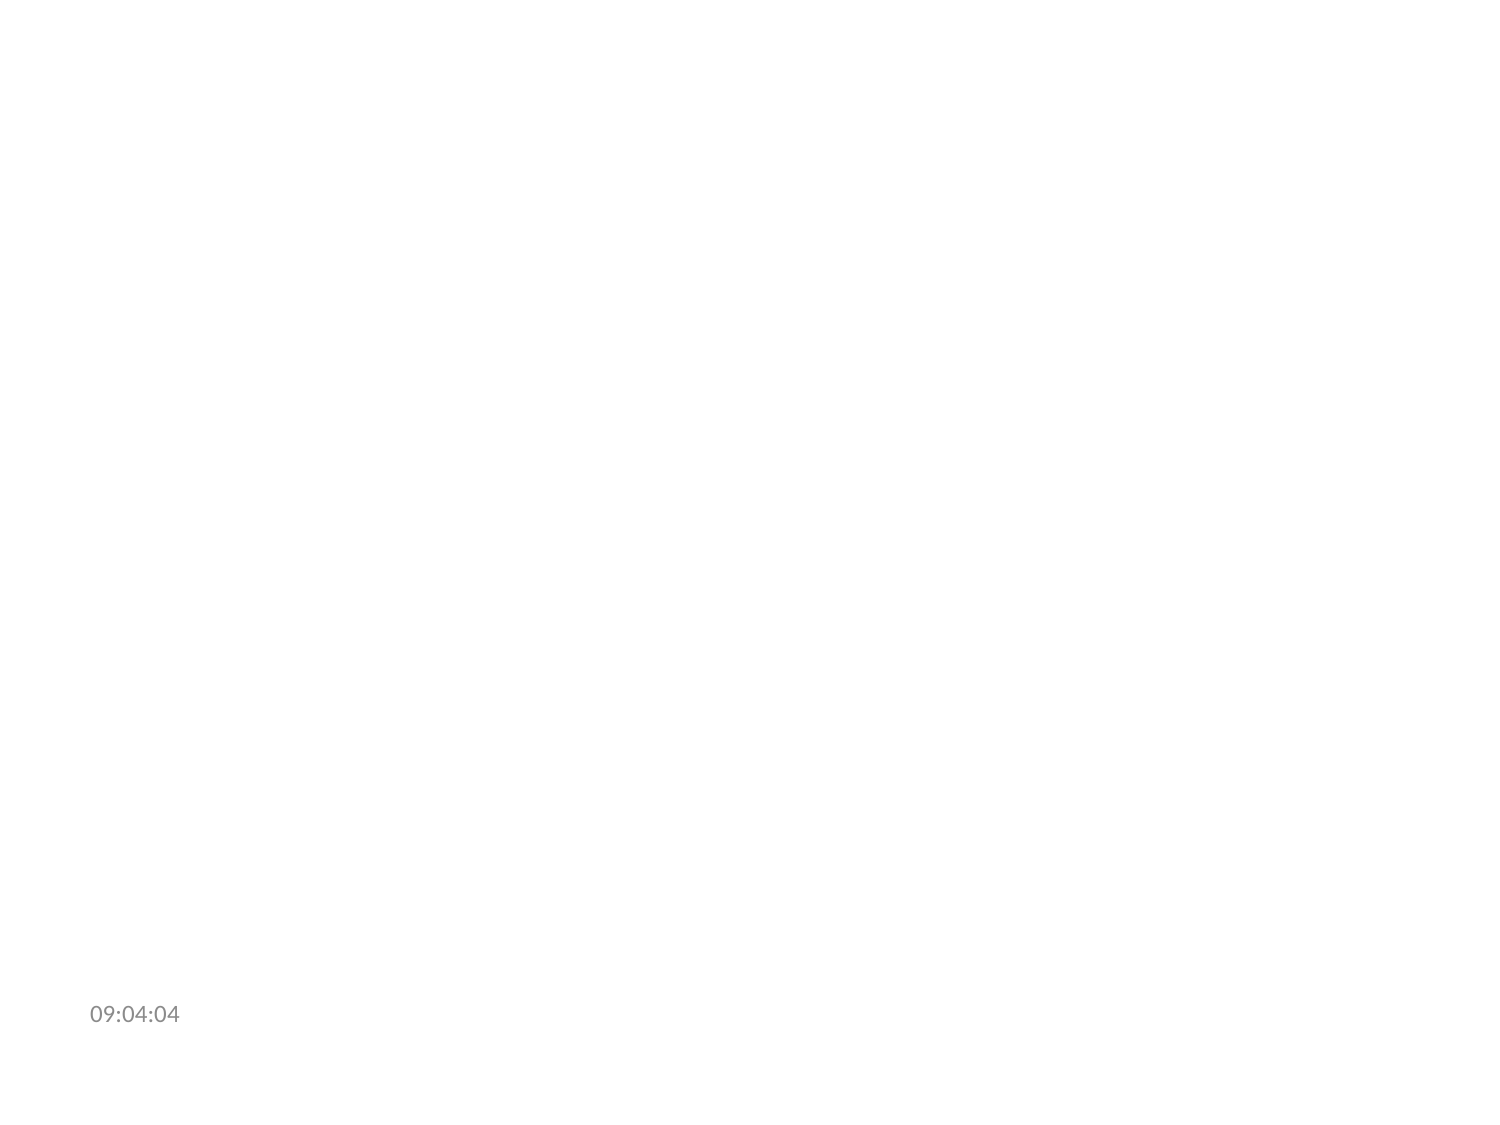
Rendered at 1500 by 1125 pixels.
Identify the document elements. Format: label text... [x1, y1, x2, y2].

text_box 15:35:09 [75, 982, 425, 1043]
